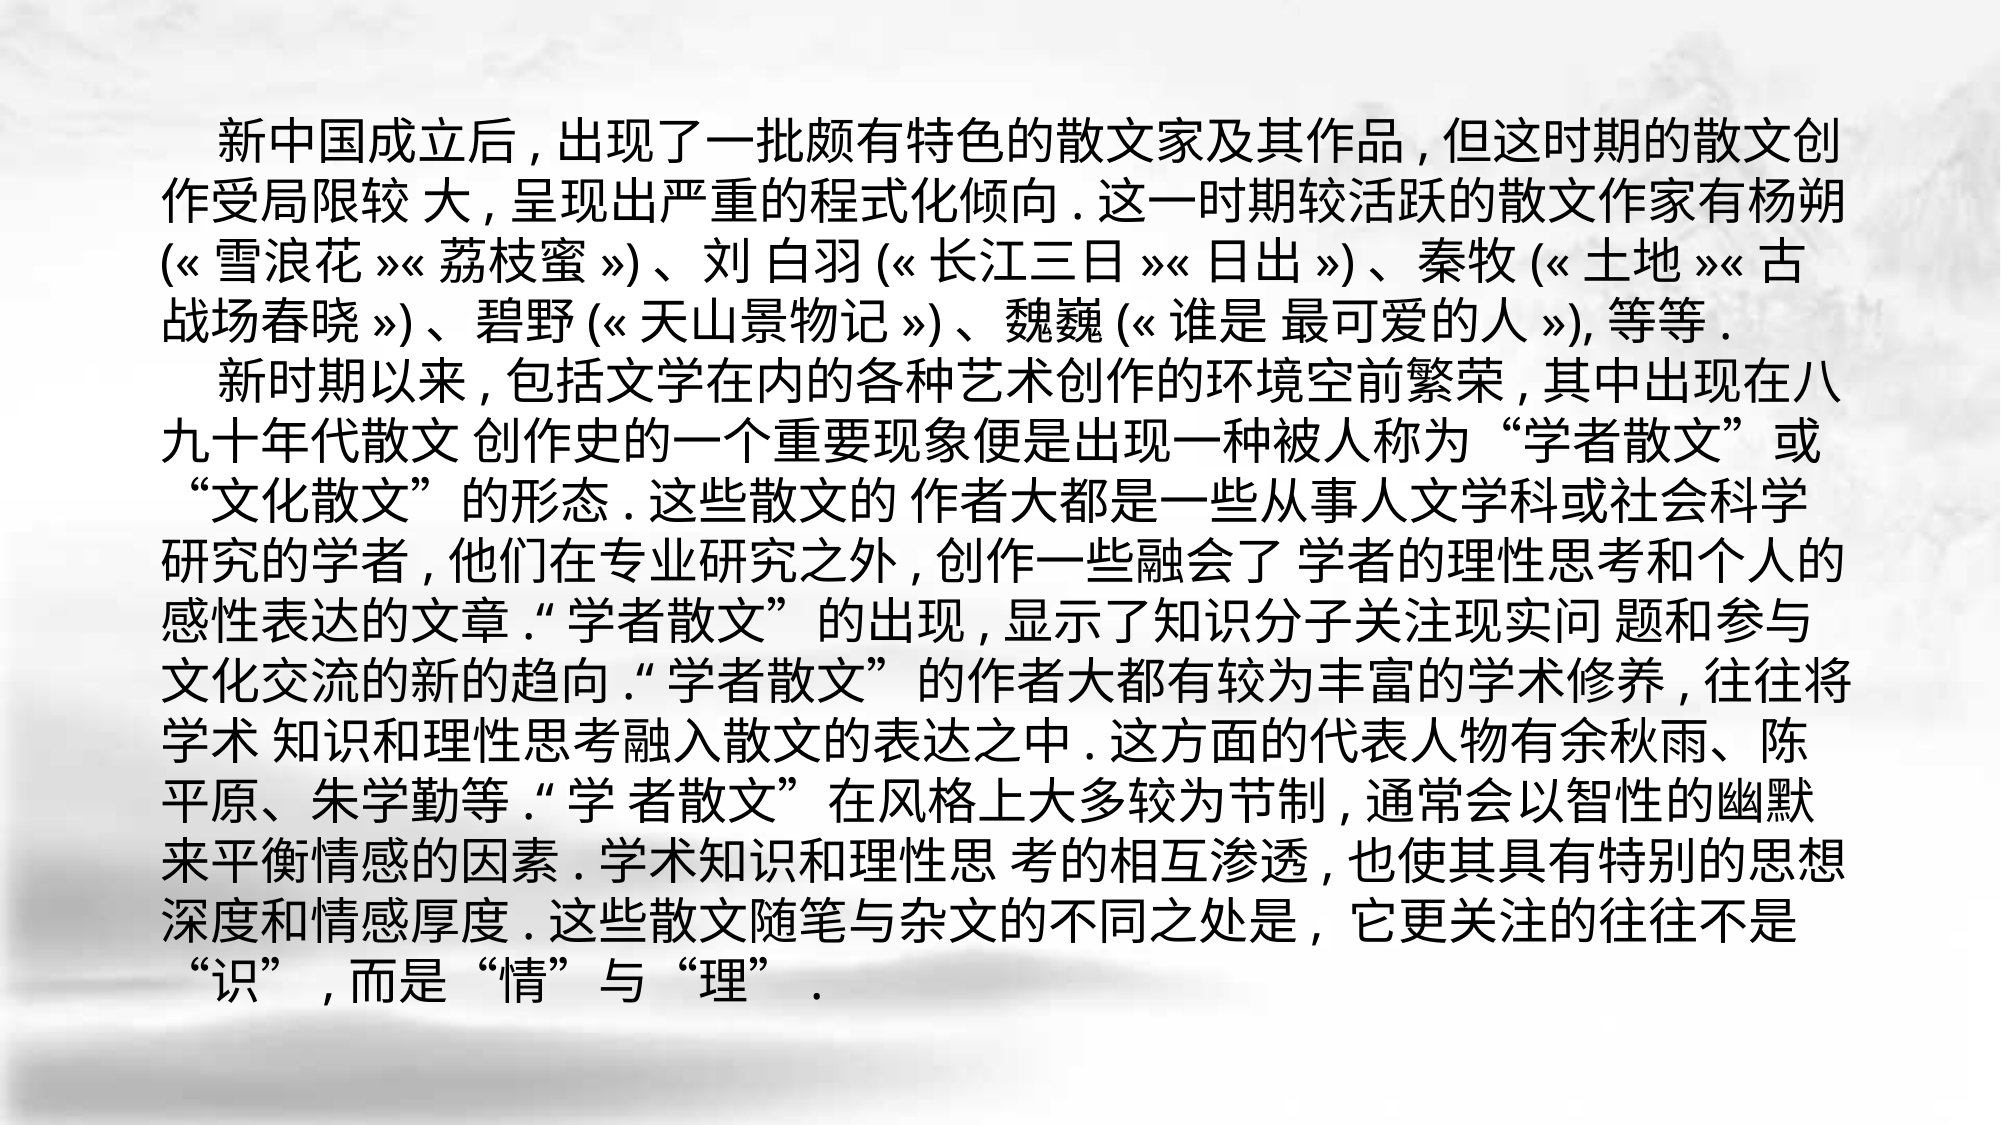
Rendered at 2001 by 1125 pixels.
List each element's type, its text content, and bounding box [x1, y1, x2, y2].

picture [0, 0, 2001, 1125]
text_box 新中国成立后,出现了一批颇有特色的散文家及其作品,但这时期的散文创作受局限较 大,呈现出严重的程式化倾向.这一时期较活跃的散文作家有杨朔(«雪浪花»«荔枝蜜»)、刘 白羽(«长江三日»«日出»)、秦牧(«土地»«古战场春晓»)、碧野(«天山景物记»)、魏巍(«谁是 最可爱的人»),等等. 新时期以来,包括文学在内的各种艺术创作的环境空前繁荣,其中出现在八九十年代散文 创作史的一个重要现象便是出现一种被人称为“学者散文”或“文化散文”的形态.这些散文的 作者大都是一些从事人文学科或社会科学研究的学者,他们在专业研究之外,创作一些融会了 学者的理性思考和个人的感性表达的文章.“学者散文”的出现,显示了知识分子关注现实问 题和参与文化交流的新的趋向.“学者散文”的作者大都有较为丰富的学术修养,往往将学术 知识和理性思考融入散文的表达之中.这方面的代表人物有余秋雨、陈平原、朱学勤等.“学 者散文”在风格上大多较为节制,通常会以智性的幽默来平衡情感的因素.学术知识和理性思 考的相互渗透,也使其具有特别的思想深度和情感厚度.这些散文随笔与杂文的不同之处是, 它更关注的往往不是“识”,而是“情”与“理”. [145, 102, 1872, 1018]
